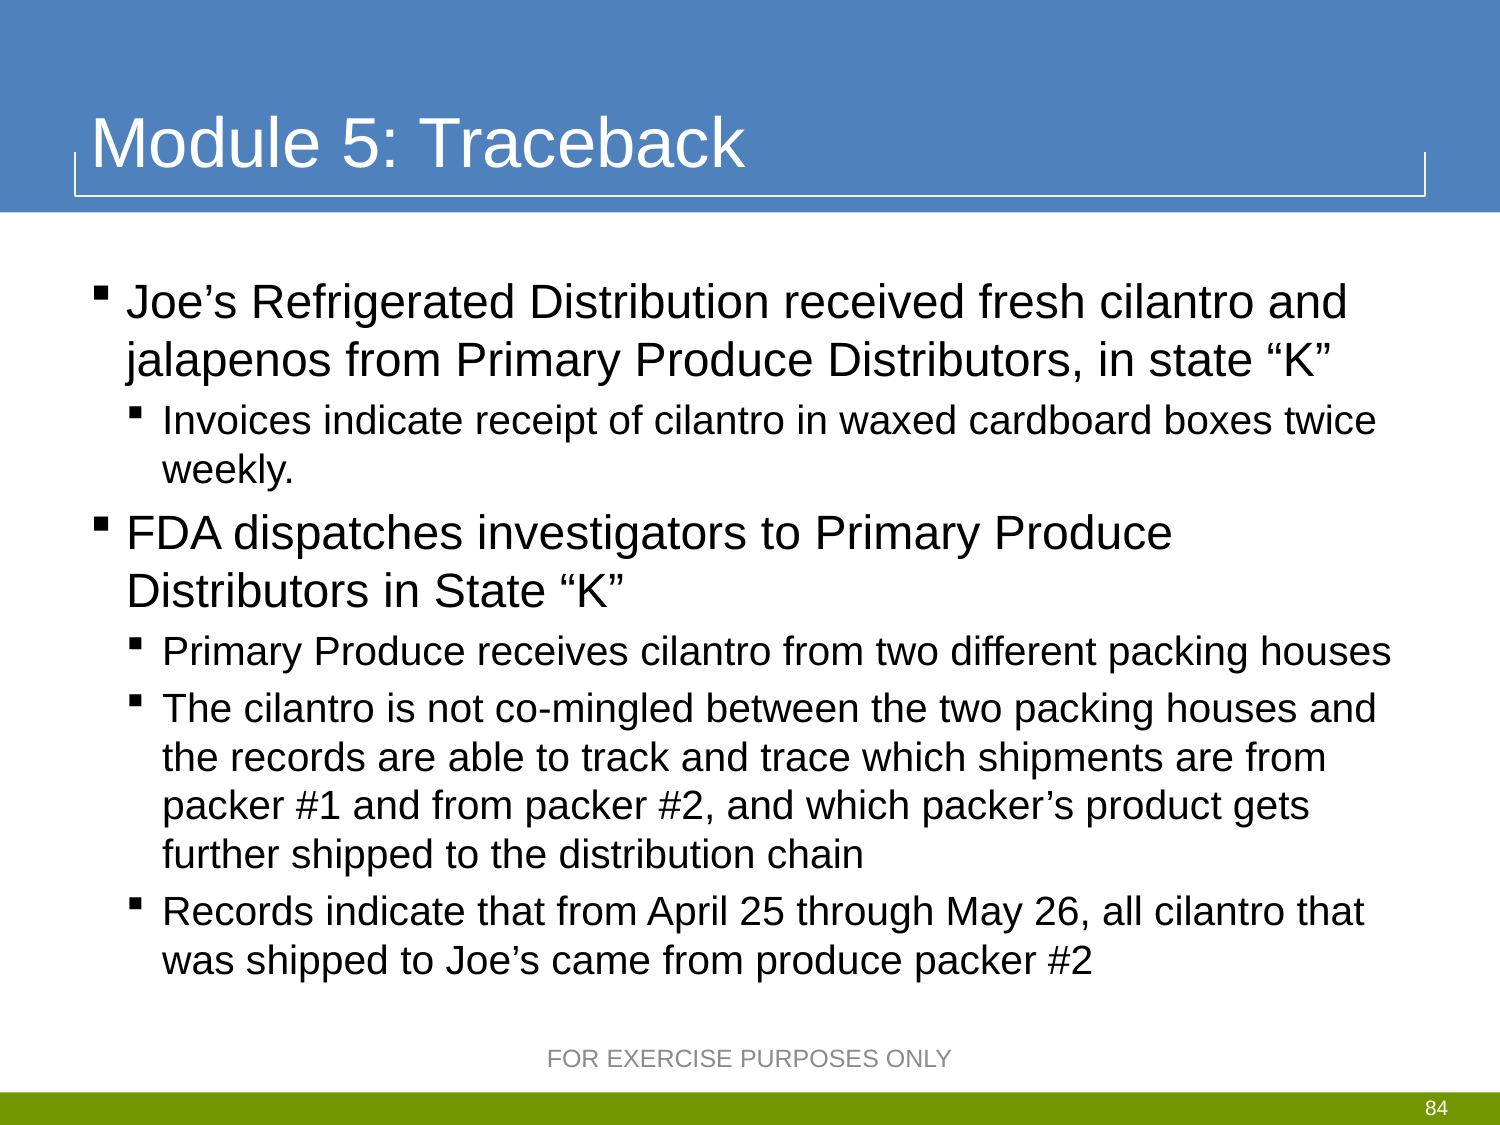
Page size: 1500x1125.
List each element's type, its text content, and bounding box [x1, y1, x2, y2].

list Joe’s Refrigerated Distribution received fresh cilantro and jalapenos from Primary Produce Distributors, in state “K” Invoices indicate receipt of cilantro in waxed cardboard boxes twice weekly. FDA dispatches investigators to Primary Produce Distributors in State “K” Primary Produce receives cilantro from two different packing houses The cilantro is not co-mingled between the two packing houses and the records are able to track and trace which shipments are from packer #1 and from packer #2, and which packer’s product gets further shipped to the distribution chain Records indicate that from April 25 through May 26, all cilantro that was shipped to Joe’s came from produce packer #2 [74, 262, 1426, 1006]
footer FOR EXERCISE PURPOSES ONLY [512, 1042, 988, 1103]
title Module 5: Traceback [74, 44, 1426, 233]
